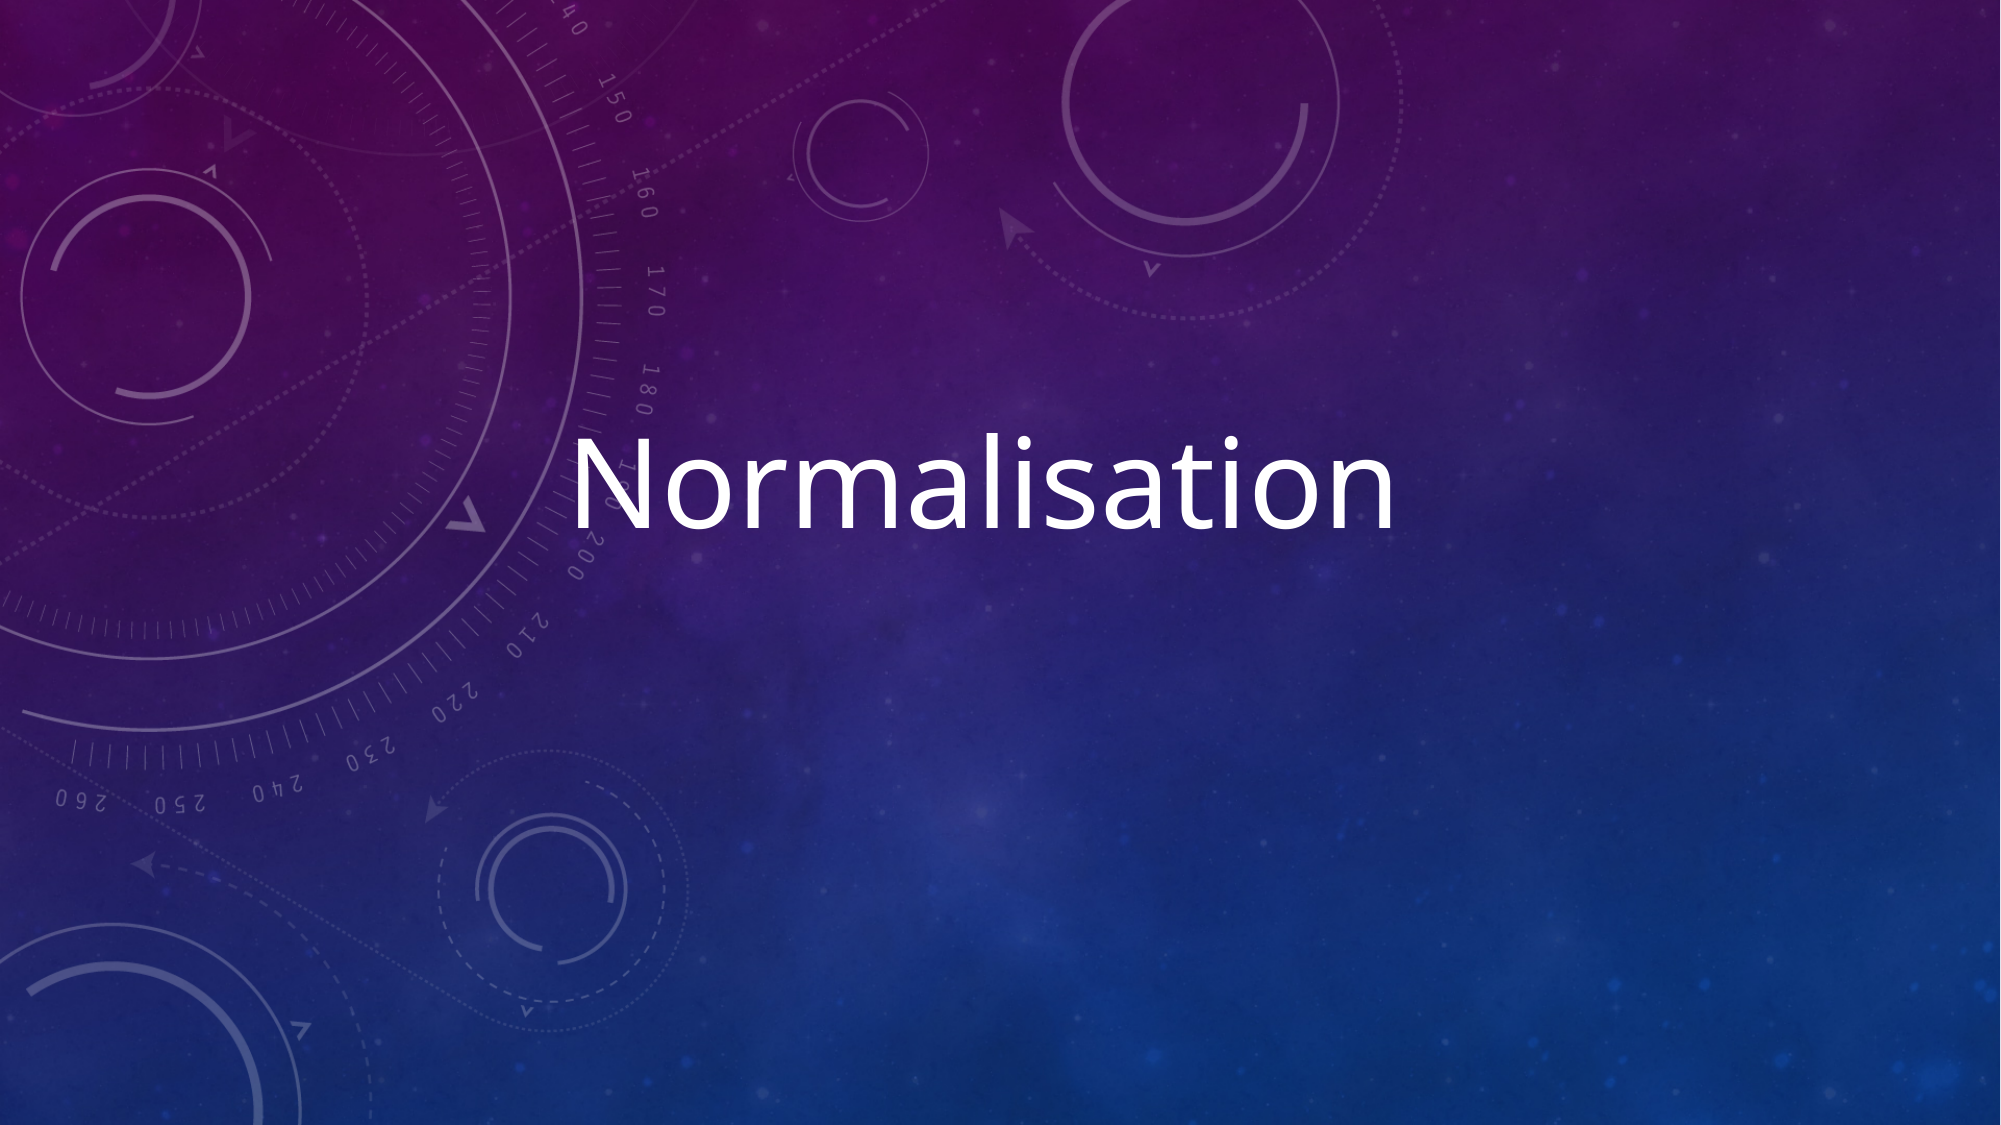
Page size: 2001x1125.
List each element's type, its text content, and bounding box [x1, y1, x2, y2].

text_box Normalisation [552, 395, 1650, 561]
picture [0, 0, 2001, 1125]
